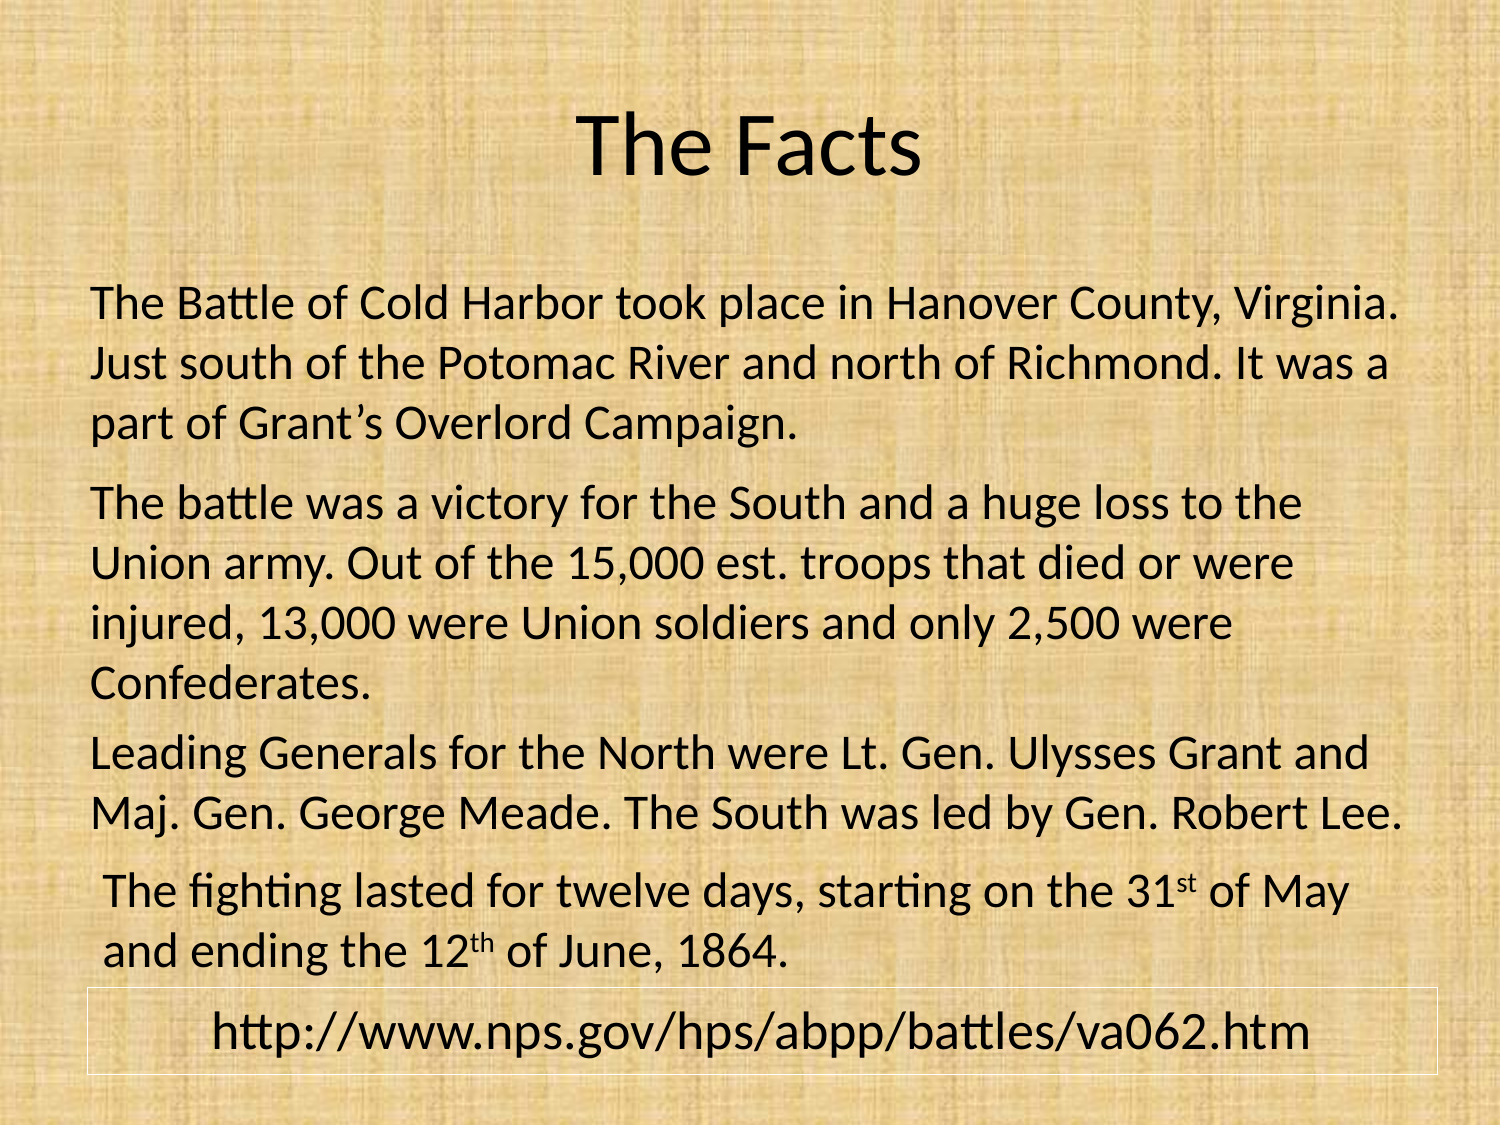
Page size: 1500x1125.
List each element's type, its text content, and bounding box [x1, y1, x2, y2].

text_box Leading Generals for the North were Lt. Gen. Ulysses Grant and Maj. Gen. George Meade. The South was led by Gen. Robert Lee. [74, 718, 1425, 848]
text_box The fighting lasted for twelve days, starting on the 31st of May and ending the 12th of June, 1864. [87, 849, 1438, 985]
list http://www.nps.gov/hps/abpp/battles/va062.htm [87, 987, 1438, 1075]
text_box The battle was a victory for the South and a huge loss to the Union army. Out of the 15,000 est. troops that died or were injured, 13,000 were Union soldiers and only 2,500 were Confederates. [74, 462, 1425, 718]
picture [0, 0, 1500, 1125]
text_box The Battle of Cold Harbor took place in Hanover County, Virginia. Just south of the Potomac River and north of Richmond. It was a part of Grant’s Overlord Campaign. [74, 262, 1425, 458]
title The Facts [75, 45, 1425, 233]
